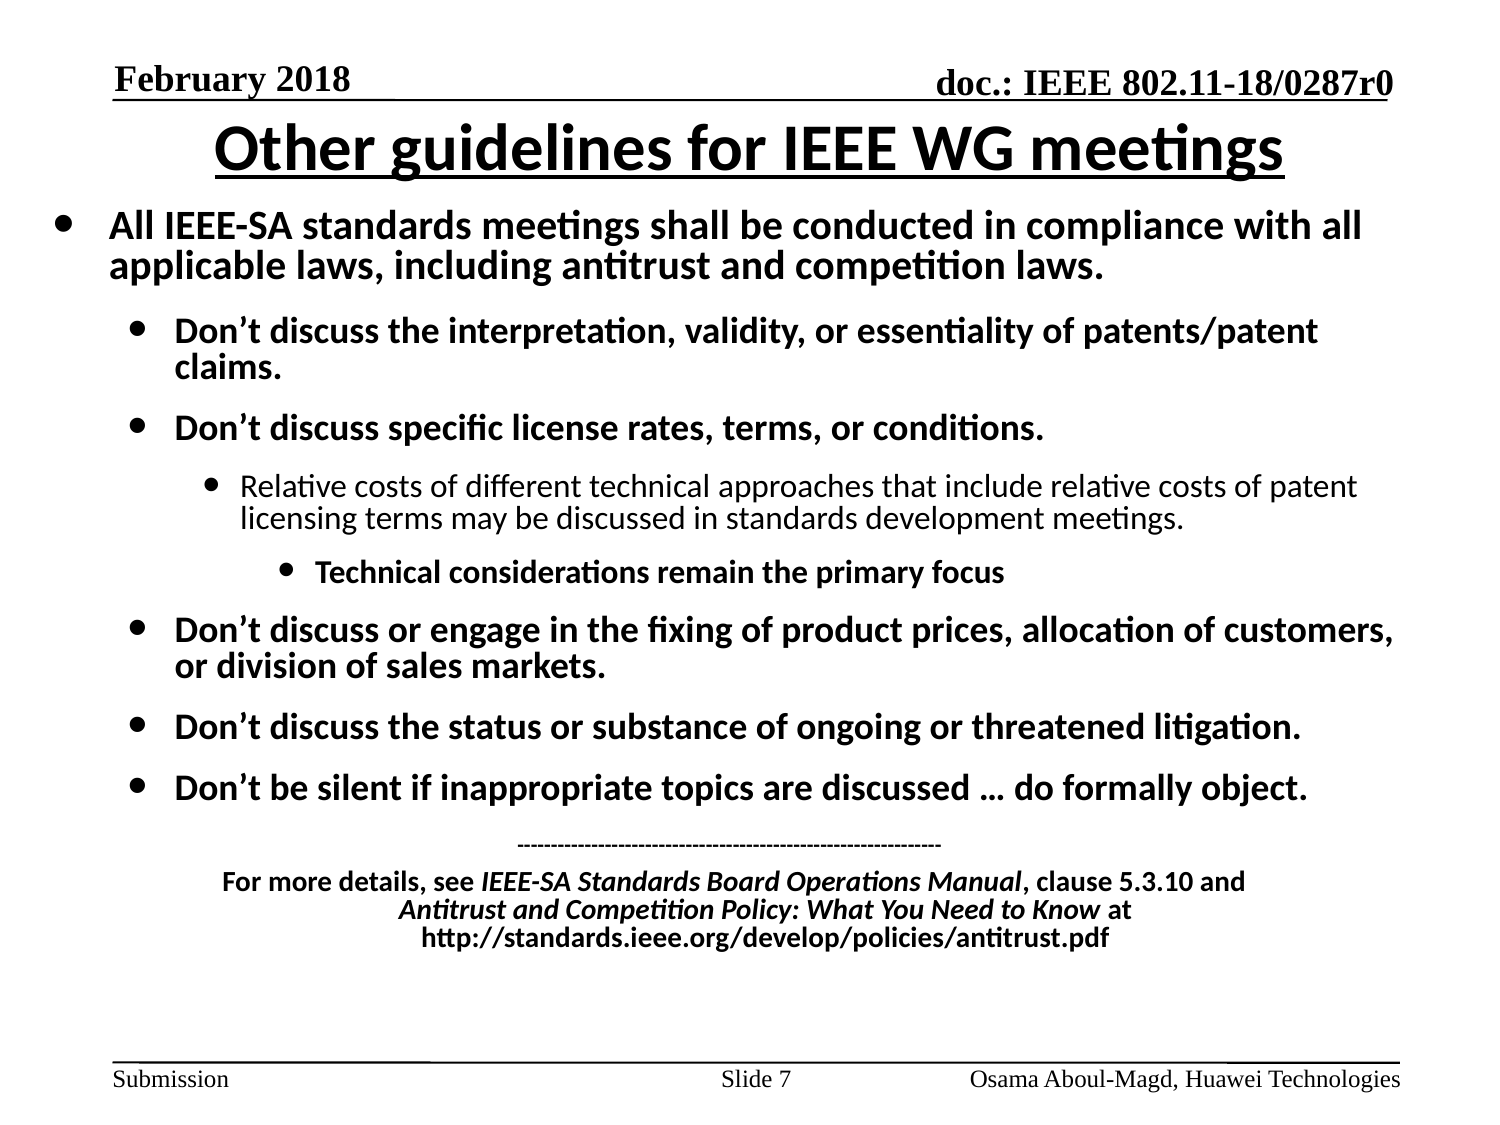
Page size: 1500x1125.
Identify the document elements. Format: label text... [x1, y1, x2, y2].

list All IEEE-SA standards meetings shall be conducted in compliance with all applicable laws, including antitrust and competition laws. Don’t discuss the interpretation, validity, or essentiality of patents/patent claims. Don’t discuss specific license rates, terms, or conditions. Relative costs of different technical approaches that include relative costs of patent licensing terms may be discussed in standards development meetings. Technical considerations remain the primary focus Don’t discuss or engage in the fixing of product prices, allocation of customers, or division of sales markets. Don’t discuss the status or substance of ongoing or threatened litigation. Don’t be silent if inappropriate topics are discussed … do formally object. --------------------------------------------------------------- For more details, see IEEE-SA Standards Board Operations Manual, clause 5.3.10 and Antitrust and Competition Policy: What You Need to Know at http://standards.ieee.org/develop/policies/antitrust.pdf [37, 199, 1438, 875]
title Other guidelines for IEEE WG meetings [112, 112, 1388, 176]
slide_number Slide 7 [712, 1061, 800, 1123]
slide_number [114, 54, 423, 100]
footer Osama Aboul-Magd, Huawei Technologies [878, 1061, 1402, 1093]
